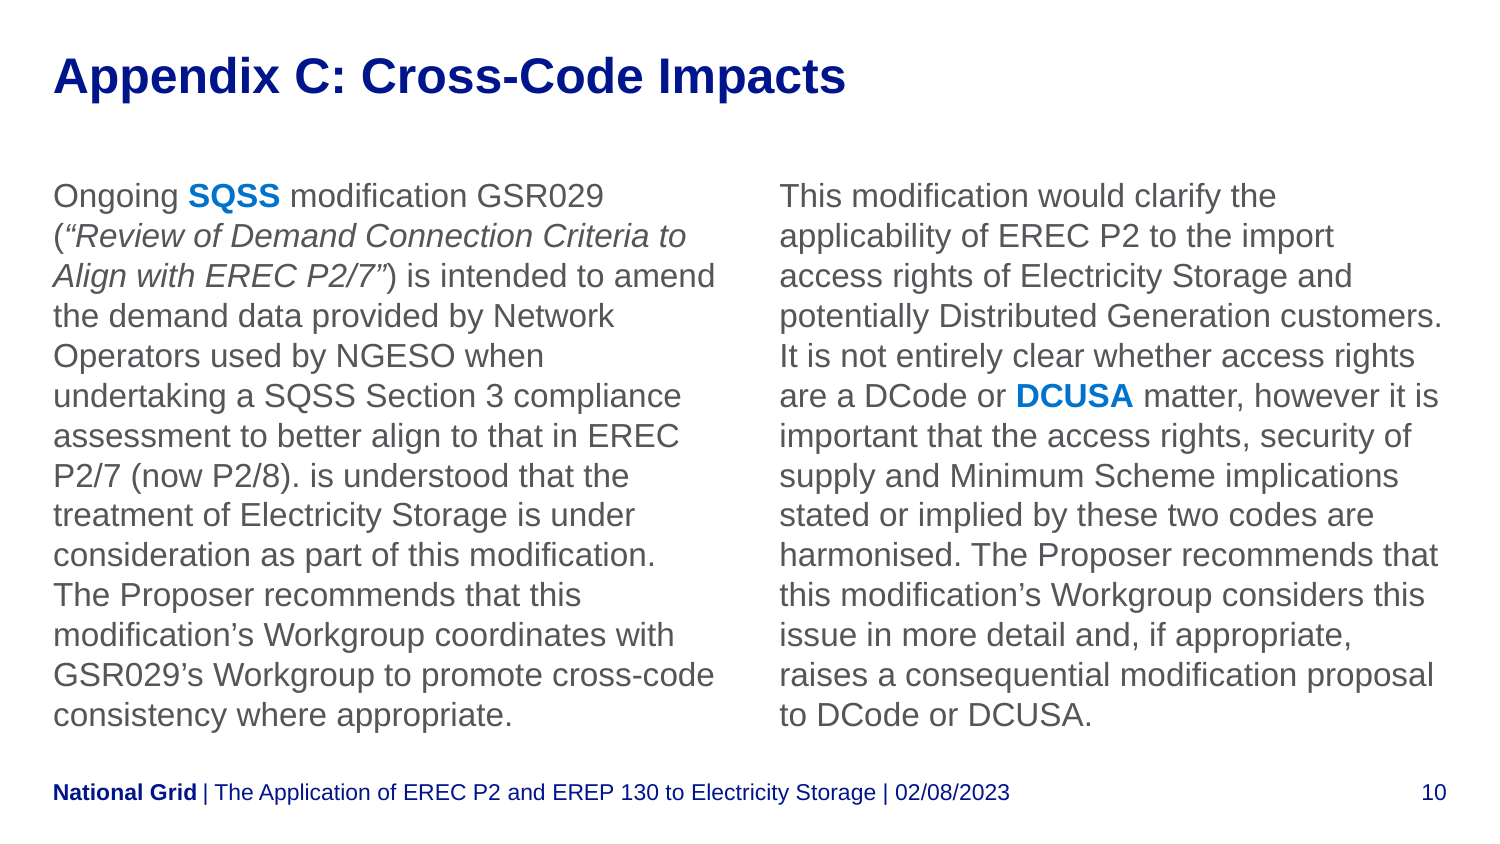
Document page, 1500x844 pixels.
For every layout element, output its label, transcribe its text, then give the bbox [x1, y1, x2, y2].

list Ongoing SQSS modification GSR029 (“Review of Demand Connection Criteria to Align with EREC P2/7”) is intended to amend the demand data provided by Network Operators used by NGESO when undertaking a SQSS Section 3 compliance assessment to better align to that in EREC P2/7 (now P2/8). is understood that the treatment of Electricity Storage is under consideration as part of this modification. The Proposer recommends that this modification’s Workgroup coordinates with GSR029’s Workgroup to promote cross-code consistency where appropriate. [53, 174, 721, 740]
footer | The Application of EREC P2 and EREP 130 to Electricity Storage | 02/08/2023 [202, 777, 1383, 806]
list This modification would clarify the applicability of EREC P2 to the import access rights of Electricity Storage and potentially Distributed Generation customers. It is not entirely clear whether access rights are a DCode or DCUSA matter, however it is important that the access rights, security of supply and Minimum Scheme implications stated or implied by these two codes are harmonised. The Proposer recommends that this modification’s Workgroup considers this issue in more detail and, if appropriate, raises a consequential modification proposal to DCode or DCUSA. [779, 174, 1447, 740]
title Appendix C: Cross-Code Impacts [52, 43, 1447, 115]
